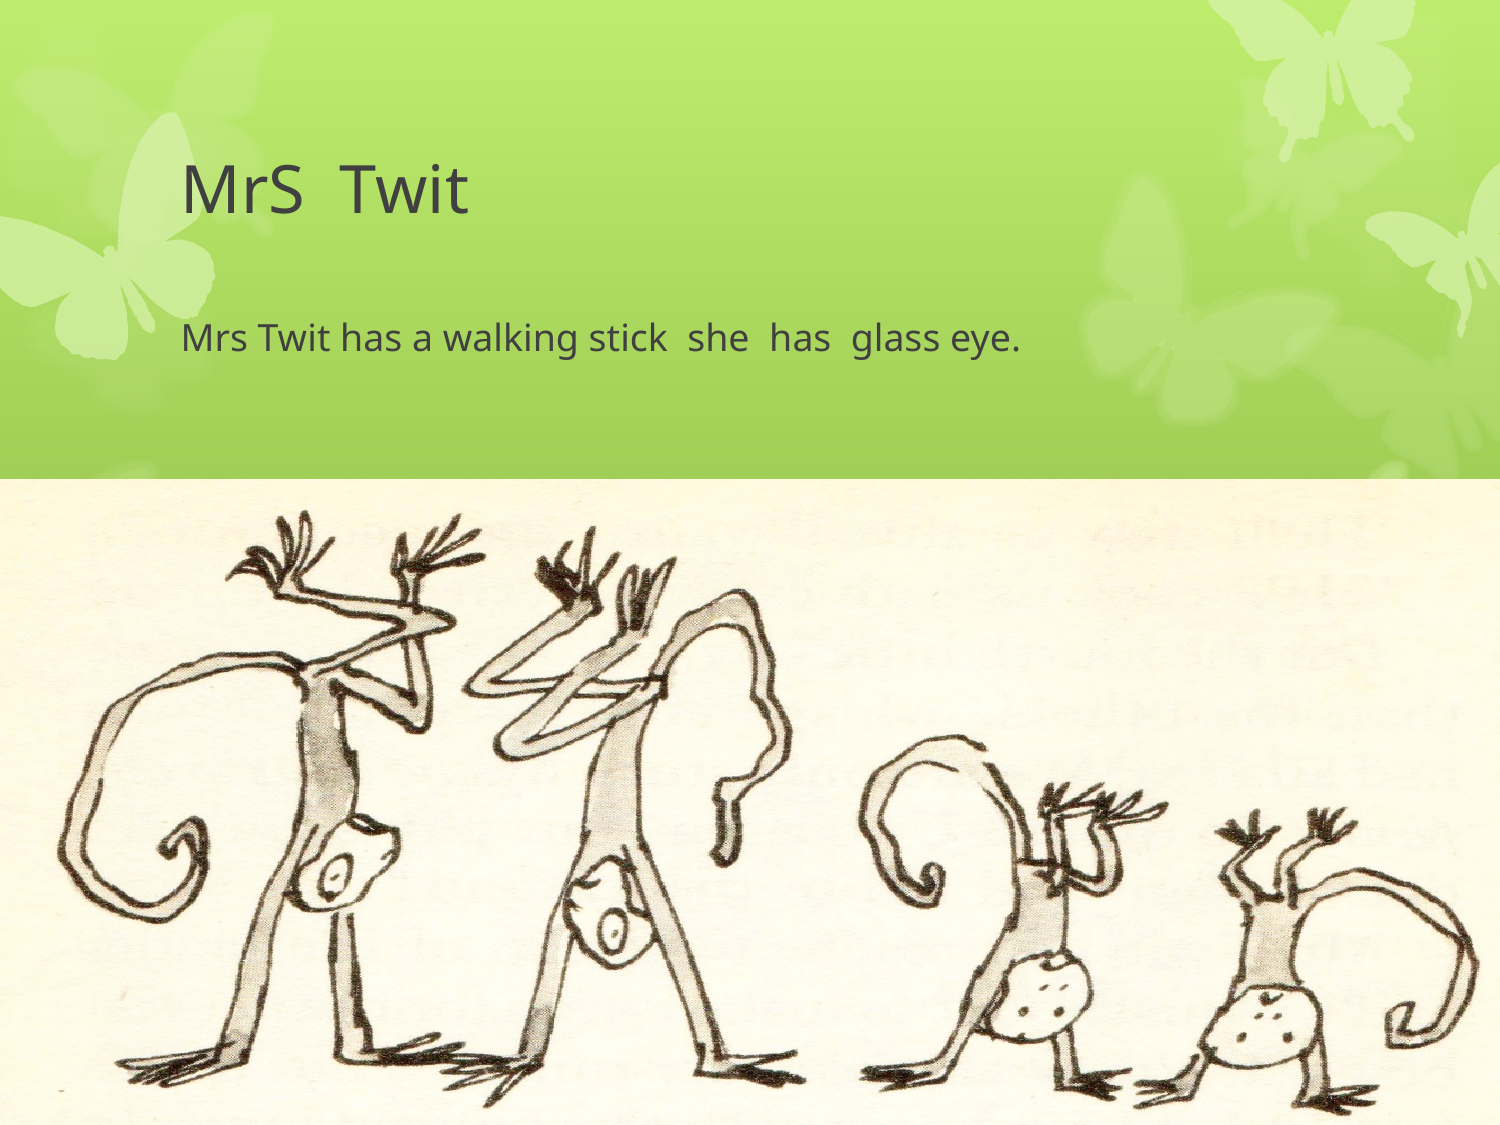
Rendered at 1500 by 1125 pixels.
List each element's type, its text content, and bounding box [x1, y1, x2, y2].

list Mrs Twit has a walking stick she has glass eye. [165, 296, 1335, 477]
picture [0, 479, 1500, 1125]
title MrS Twit [165, 110, 1335, 263]
